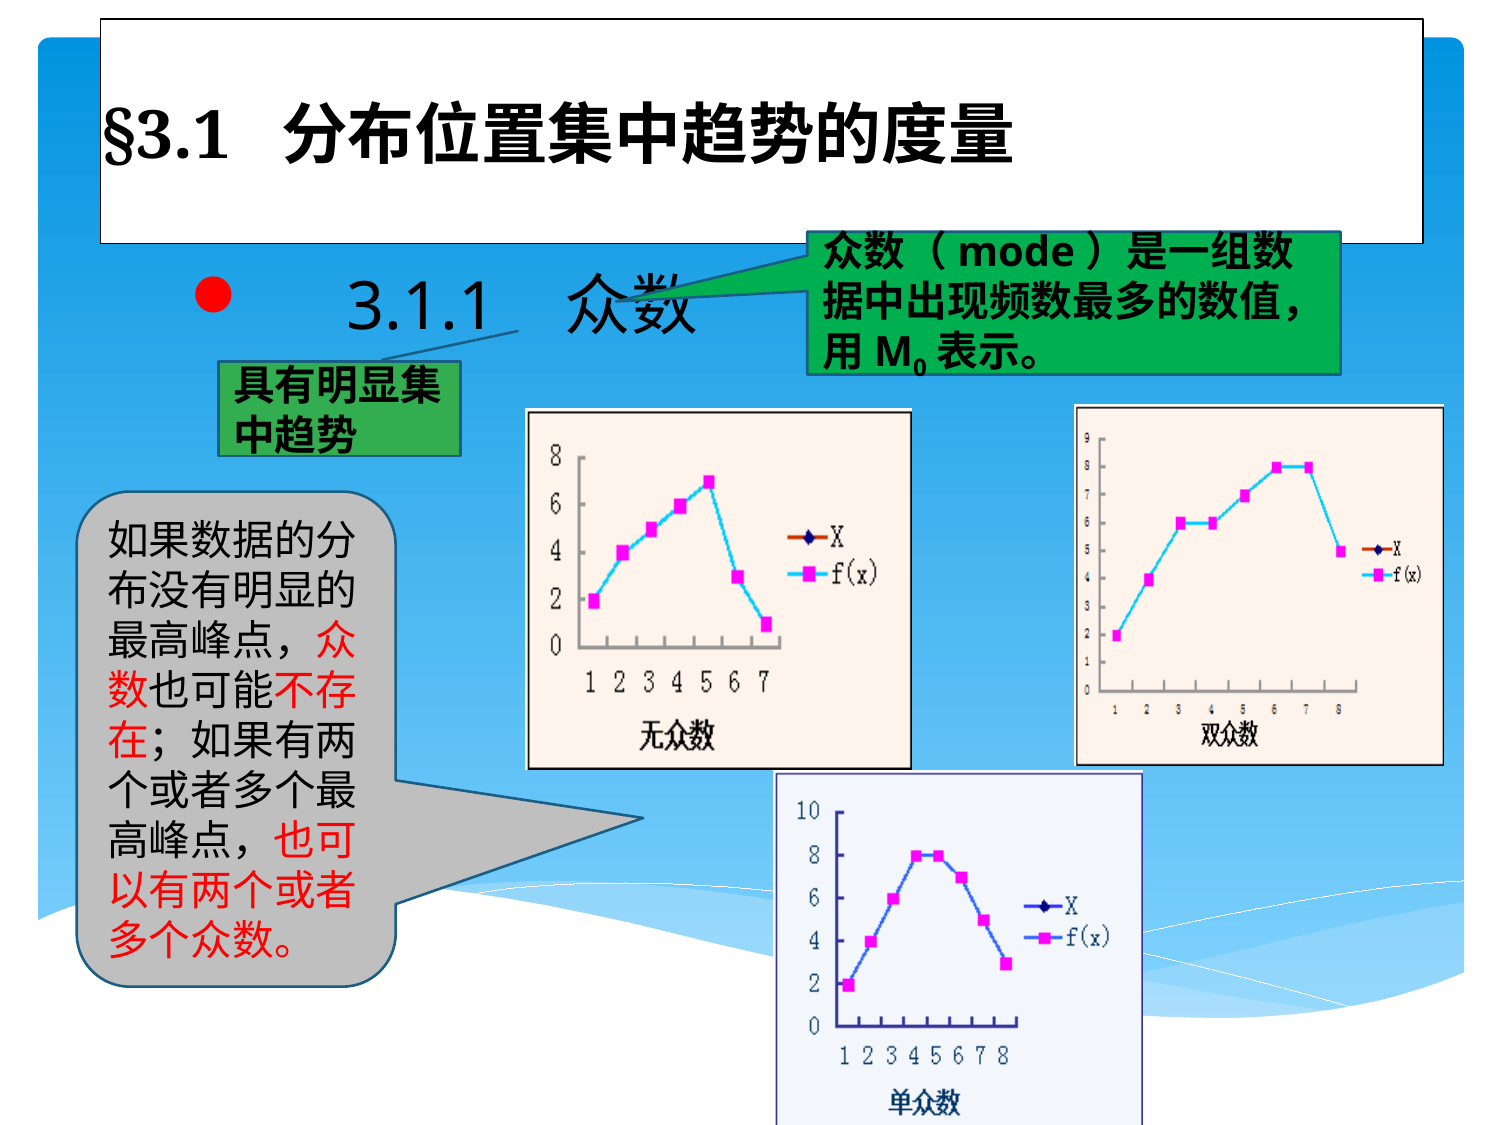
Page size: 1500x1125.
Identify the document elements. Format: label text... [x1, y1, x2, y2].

picture [1074, 404, 1444, 766]
text_box 具有明显集中趋势 [217, 329, 519, 457]
text_box 如果数据的分布没有明显的最高峰点，众数也可能不存在；如果有两个或者多个最高峰点，也可以有两个或者多个众数。 [75, 490, 645, 988]
picture [525, 408, 1143, 1125]
title §3.1 分布位置集中趋势的度量 [100, 19, 1424, 244]
text_box 众数（mode）是一组数据中出现频数最多的数值，用M0表示。 [614, 230, 1342, 376]
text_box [1143, 406, 1448, 1012]
subtitle 3.1.1 众数 [100, 255, 1459, 1012]
